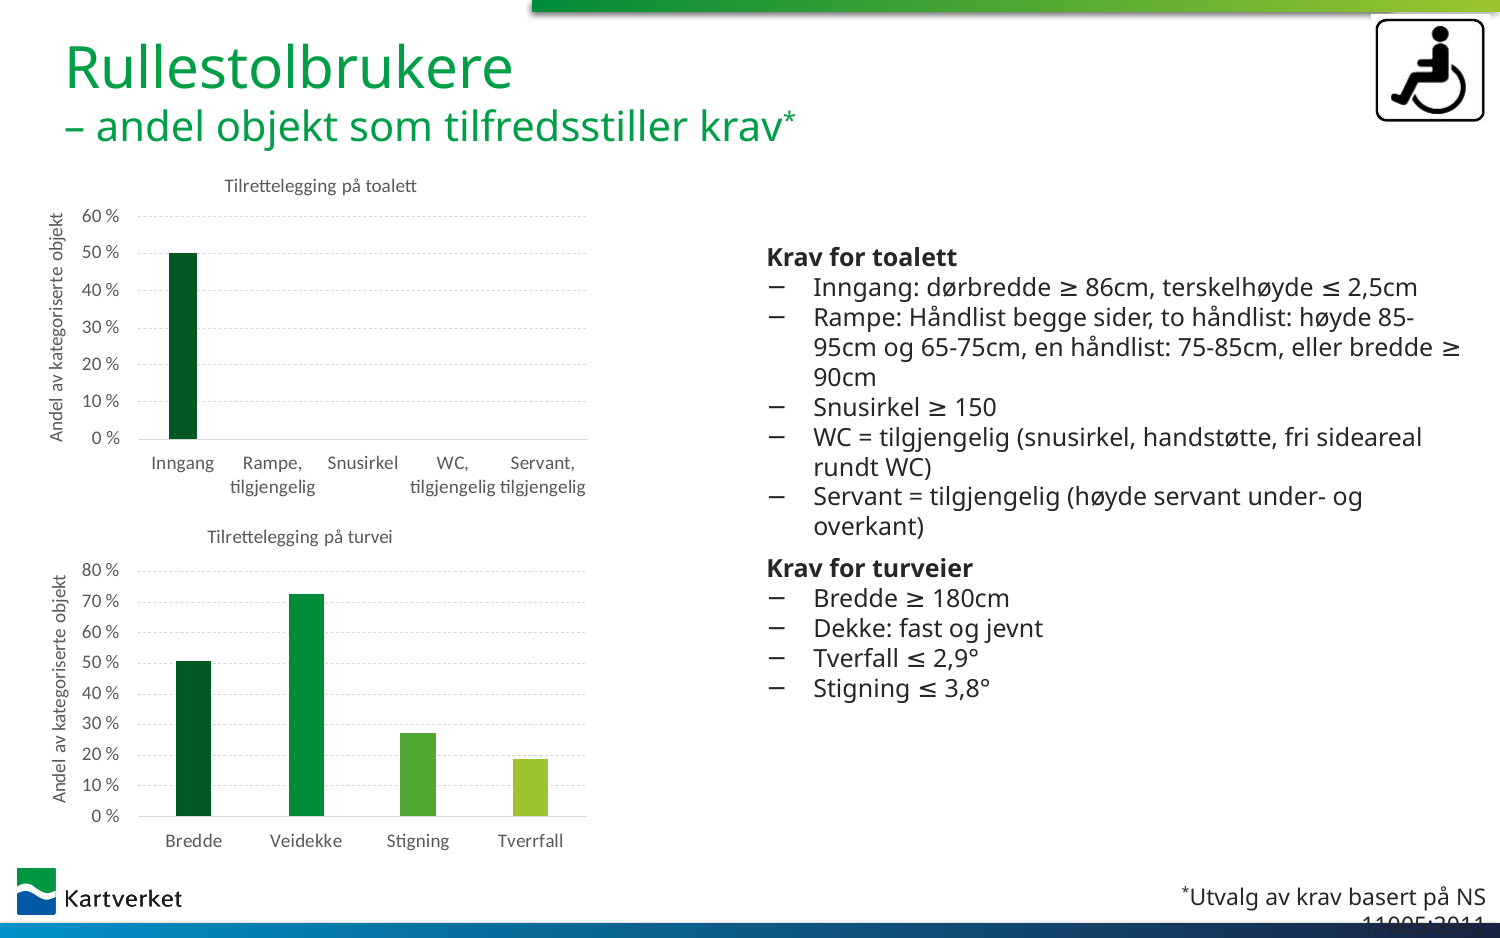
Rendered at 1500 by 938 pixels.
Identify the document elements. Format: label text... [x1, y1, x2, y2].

text_box Krav for turveier Bredde ≥ 180cm Dekke: fast og jevnt Tverfall ≤ 2,9° Stigning ≤ 3,8° [751, 545, 1483, 710]
text_box *Utvalg av krav basert på NS 11005:2011 [1068, 873, 1500, 938]
picture [41, 520, 598, 859]
picture [41, 166, 599, 505]
picture [1371, 13, 1491, 127]
text_box Rullestolbrukere – andel objekt som tilfredsstiller krav* [49, 14, 1431, 158]
text_box Krav for toalett Inngang: dørbredde ≥ 86cm, terskelhøyde ≤ 2,5cm Rampe: Håndlist begge sider, to håndlist: høyde 85-95cm og 65-75cm, en håndlist: 75-85cm, eller bredde ≥ 90cm Snusirkel ≥ 150 WC = tilgjengelig (snusirkel, handstøtte, fri sideareal rundt WC) Servant = tilgjengelig (høyde servant under- og overkant) [751, 234, 1483, 545]
